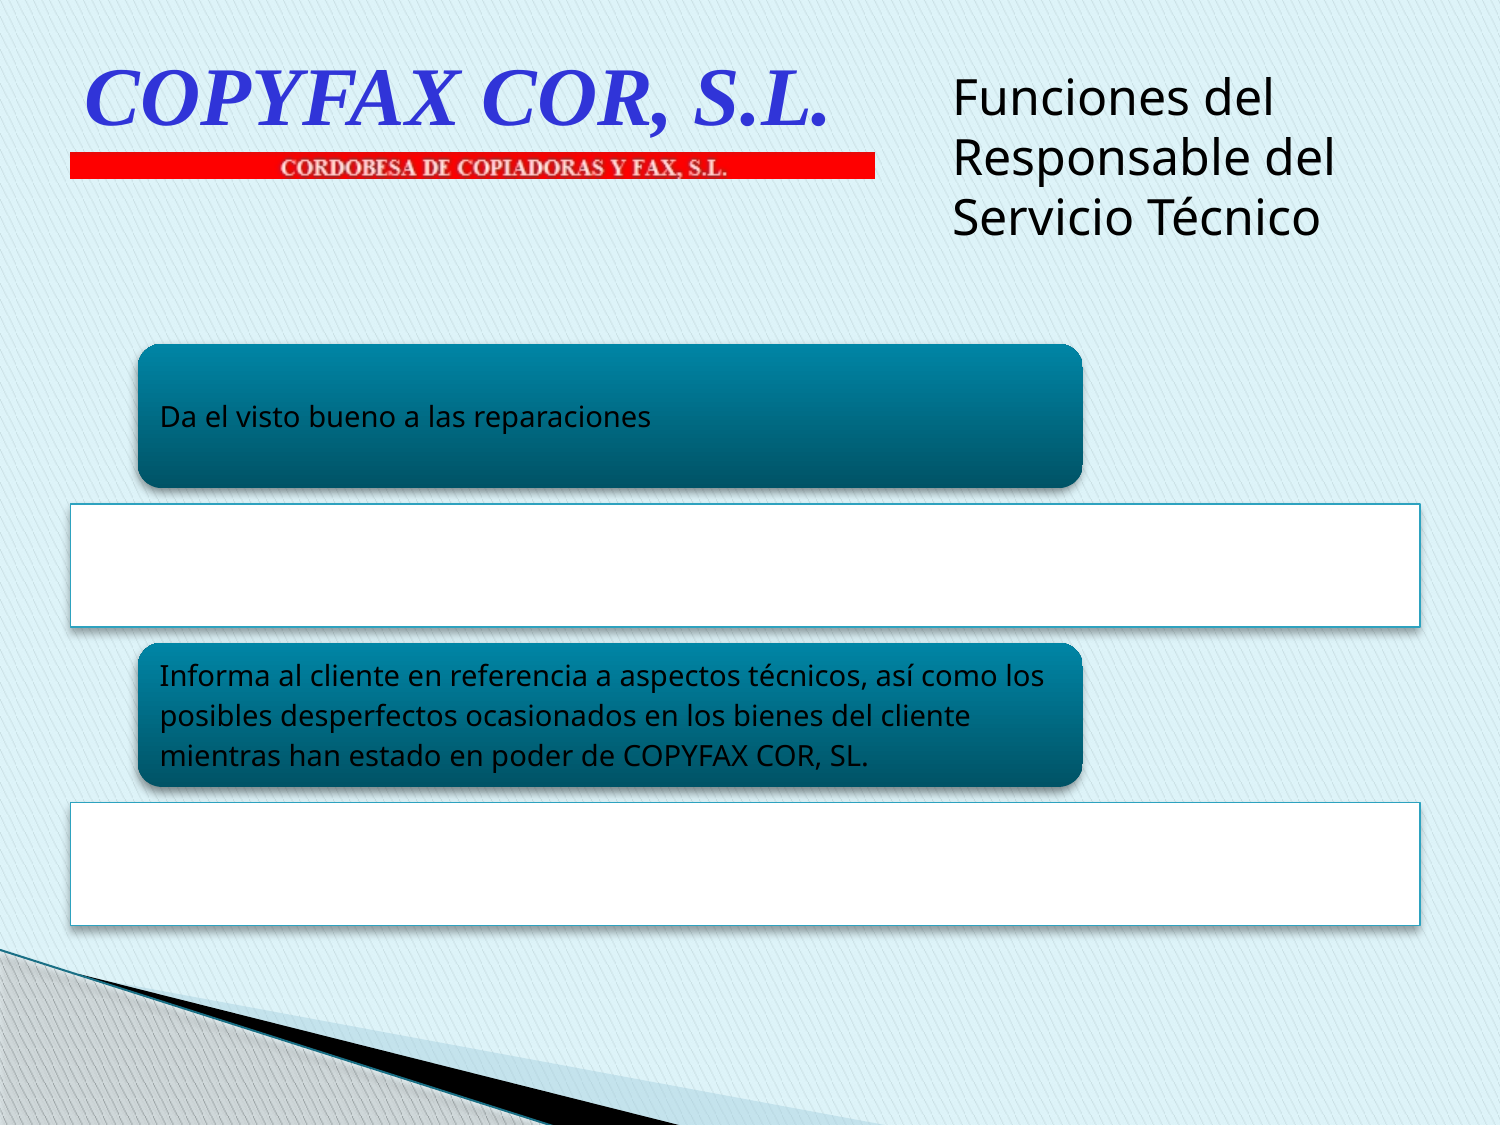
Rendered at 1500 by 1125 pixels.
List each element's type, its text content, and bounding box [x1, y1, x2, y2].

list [70, 327, 1421, 926]
text_box Funciones del Responsable del Servicio Técnico [937, 58, 1500, 254]
picture [70, 152, 876, 180]
text_box COPYFAX COR, S.L. [70, 35, 868, 150]
